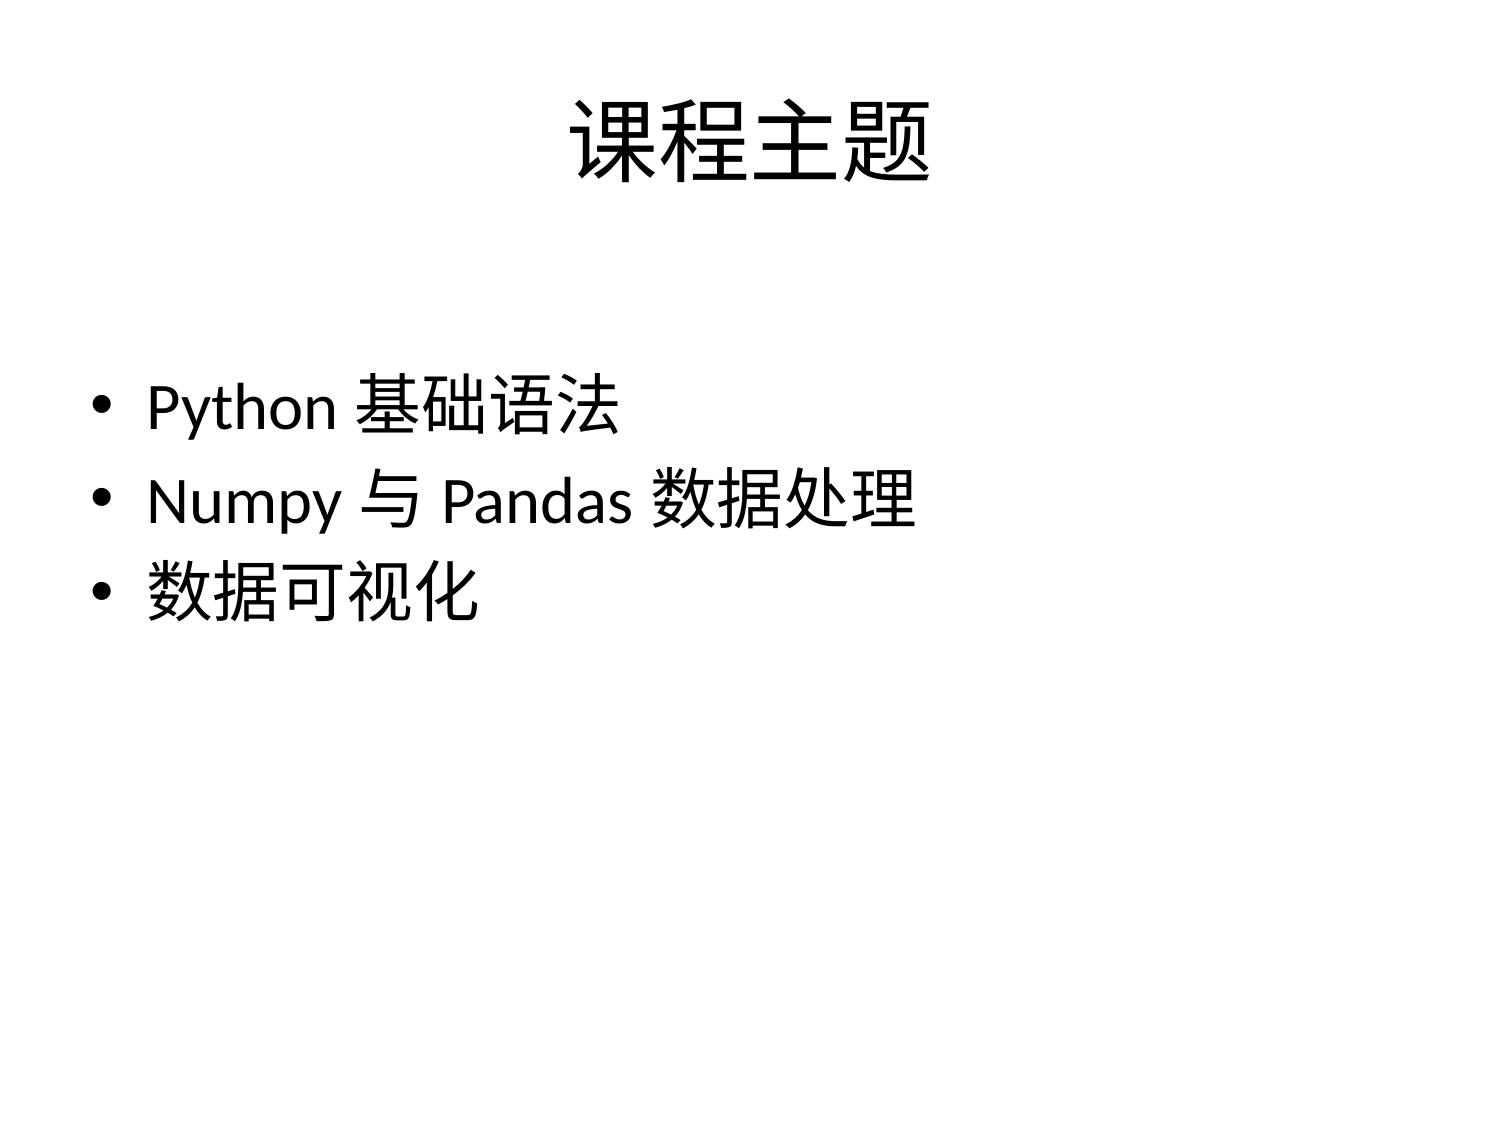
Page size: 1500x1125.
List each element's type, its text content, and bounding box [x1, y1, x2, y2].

title 课程主题 [75, 45, 1425, 233]
list Python基础语法 Numpy与Pandas数据处理 数据可视化 [75, 262, 1425, 1005]
